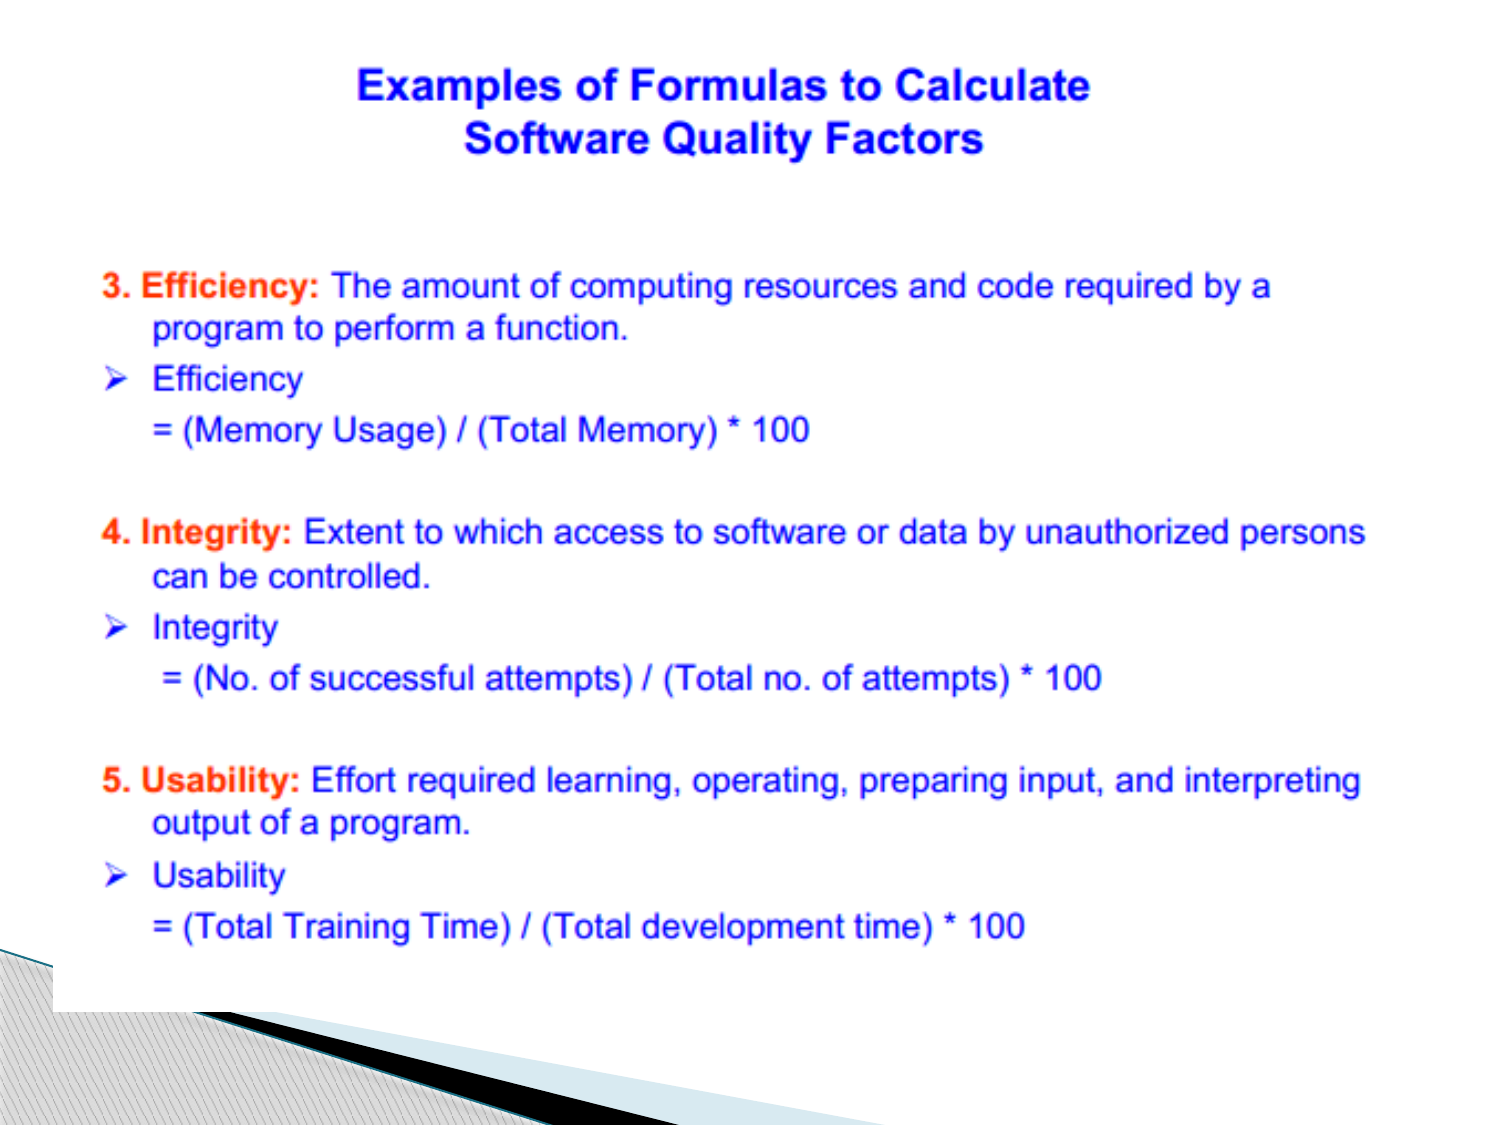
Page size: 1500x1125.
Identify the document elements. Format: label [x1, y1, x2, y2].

picture [52, 30, 1413, 1012]
